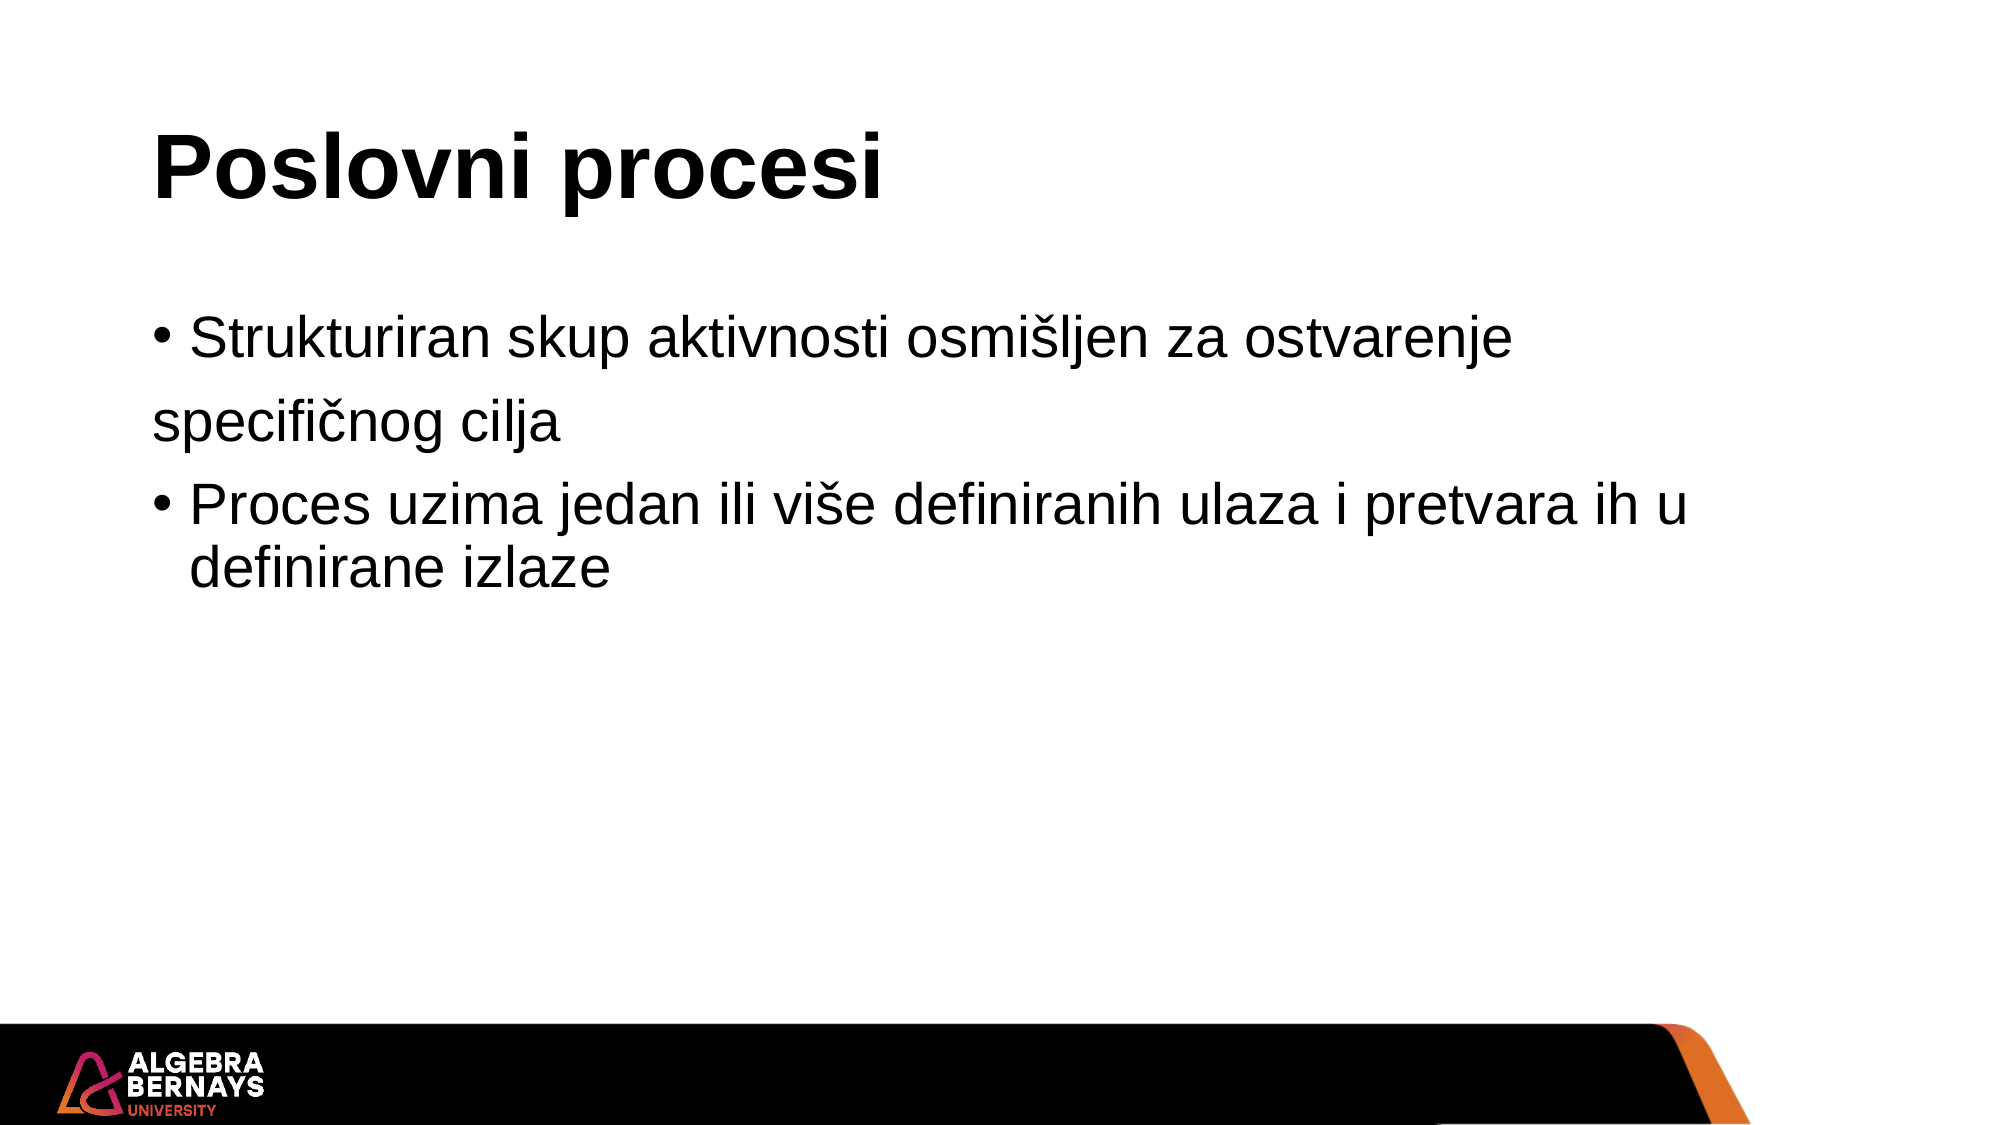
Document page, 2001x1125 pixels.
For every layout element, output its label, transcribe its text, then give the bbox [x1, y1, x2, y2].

list Strukturiran skup aktivnosti osmišljen za ostvarenje specifičnog cilja Proces uzima jedan ili više definiranih ulaza i pretvara ih u definirane izlaze [137, 299, 1863, 1014]
picture [0, 1023, 1958, 1125]
title Poslovni procesi [137, 59, 1863, 278]
